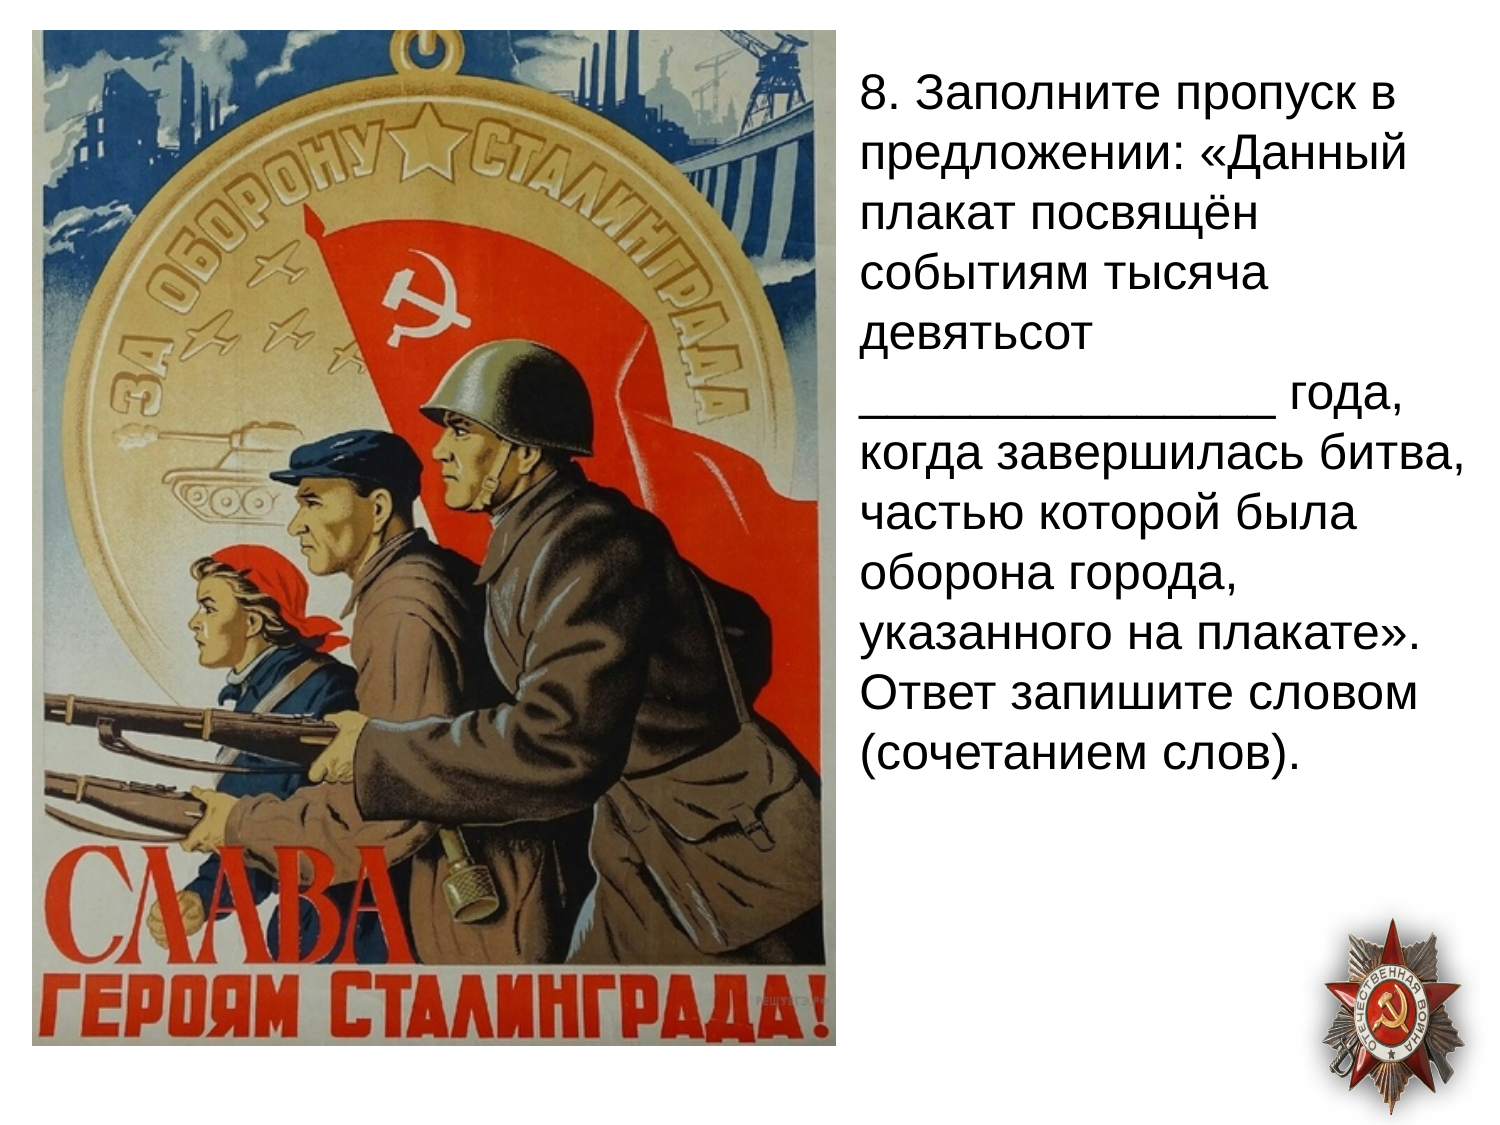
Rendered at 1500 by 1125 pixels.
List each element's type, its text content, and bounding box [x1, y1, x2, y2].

text_box 8. Заполните пропуск в предложении: «Данный плакат посвящён событиям тысяча девятьсот _______________ года, когда завершилась битва, частью которой была оборона города, указанного на плакате». Ответ запишите словом (сочетанием слов). [844, 51, 1500, 787]
picture [1316, 912, 1471, 1125]
picture [32, 30, 836, 1046]
